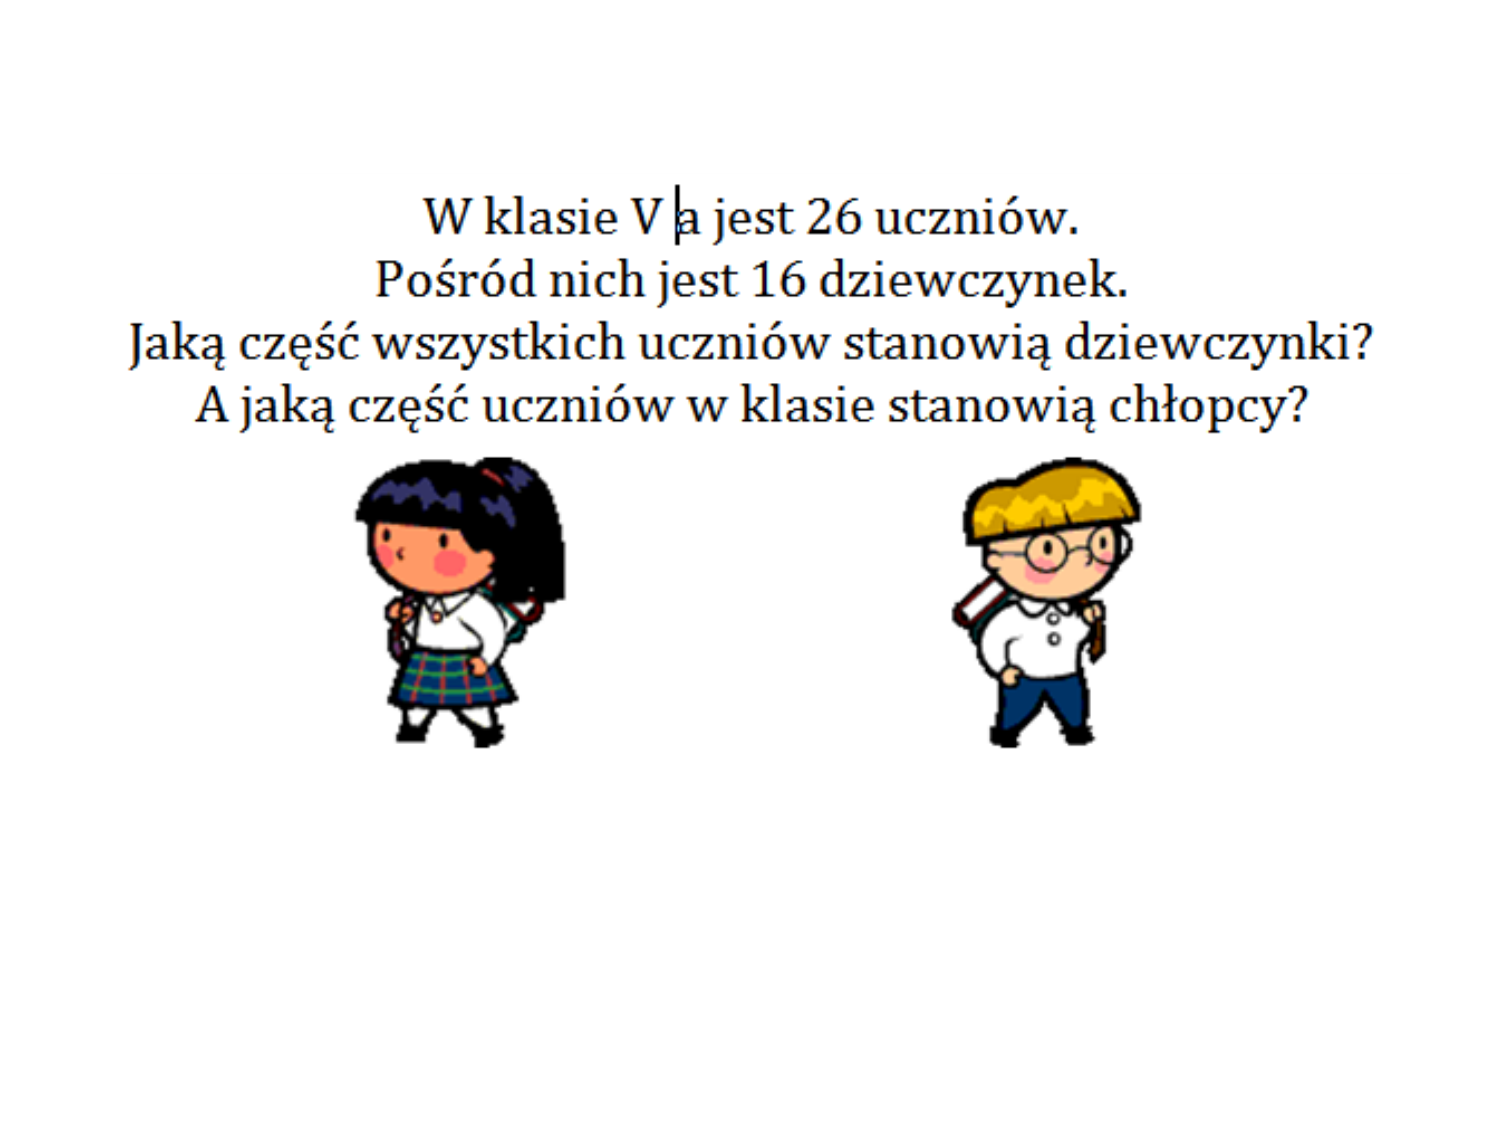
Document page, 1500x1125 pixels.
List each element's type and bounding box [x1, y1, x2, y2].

picture [100, 172, 1410, 773]
